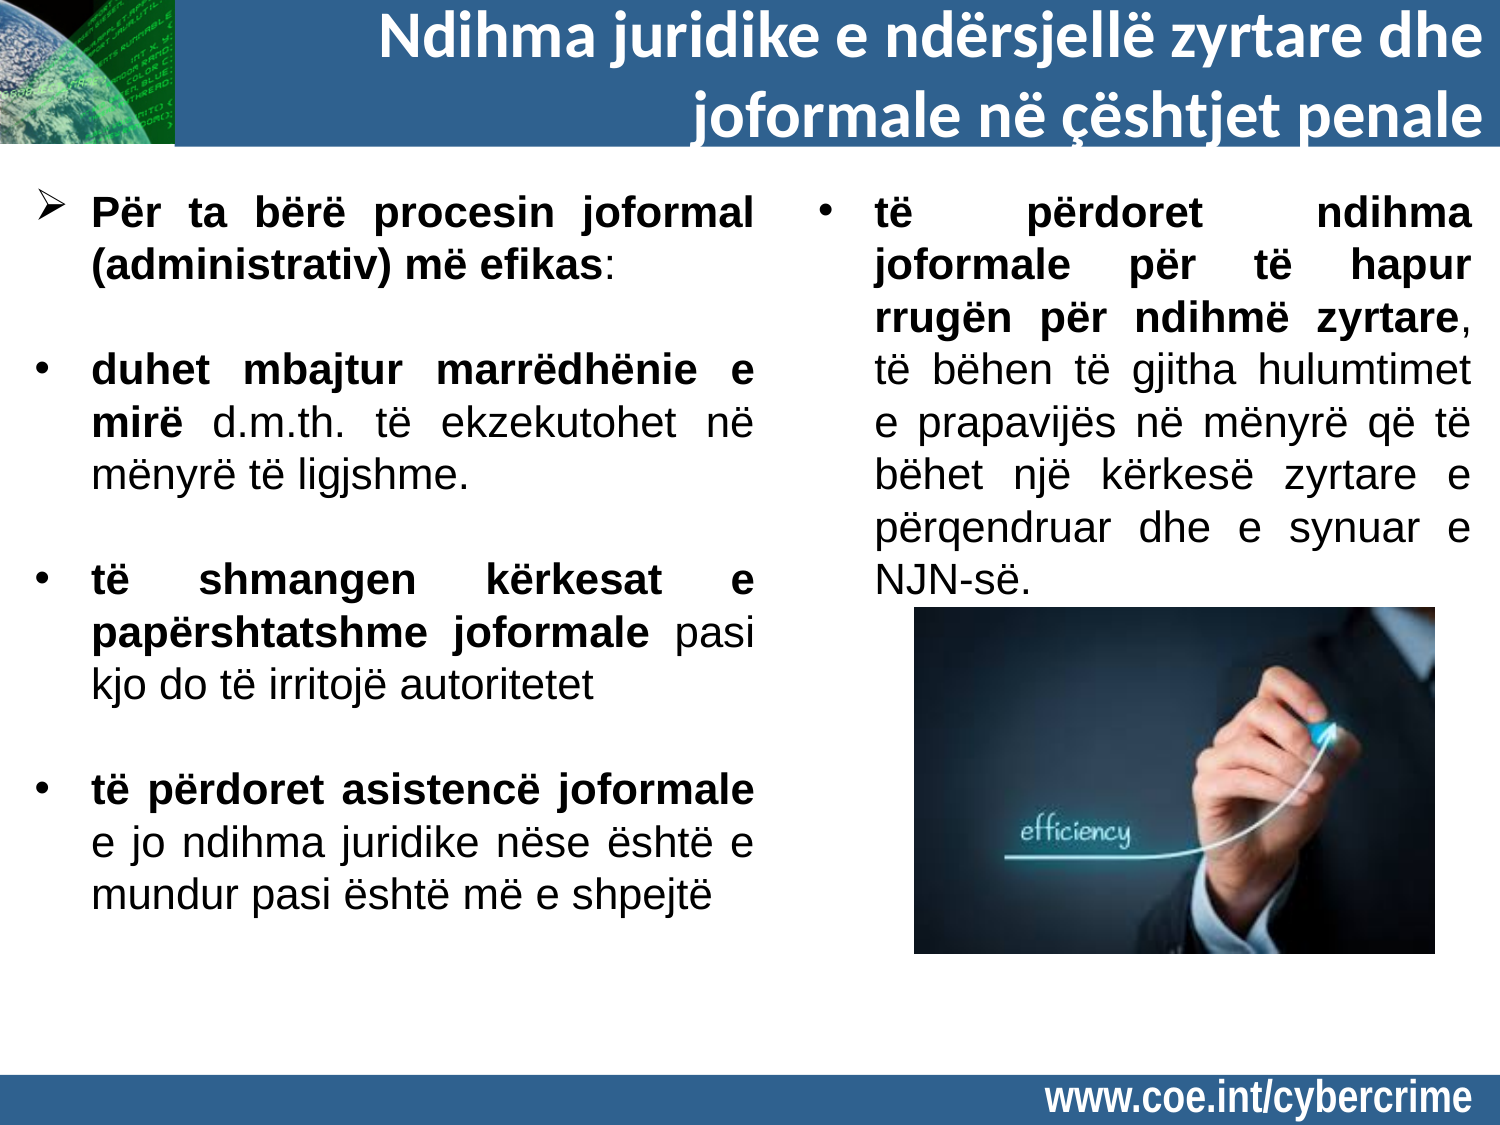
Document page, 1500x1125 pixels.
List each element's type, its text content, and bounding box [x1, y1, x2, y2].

picture [914, 607, 1436, 955]
text_box www.coe.int/cybercrime [1030, 1059, 1500, 1125]
picture [0, 0, 175, 144]
text_box Për ta bërë procesin joformal (administrativ) më efikas: duhet mbajtur marrëdhënie e mirë d.m.th. të ekzekutohet në mënyrë të ligjshme. të shmangen kërkesat e papërshtatshme joformale pasi kjo do të irritojë autoritetet të përdoret asistencë joformale e jo ndihma juridike nëse është e mundur pasi është më e shpejtë [19, 176, 770, 979]
text_box Ndihma juridike e ndërsjellë zyrtare dhe joformale në çështjet penale [177, 0, 1500, 149]
text_box të përdoret ndihma joformale për të hapur rrugën për ndihmë zyrtare, të bëhen të gjitha hulumtimet e prapavijës në mënyrë që të bëhet një kërkesë zyrtare e përqendruar dhe e synuar e NJN-së. [803, 176, 1487, 612]
text_box [0, 1073, 1030, 1125]
